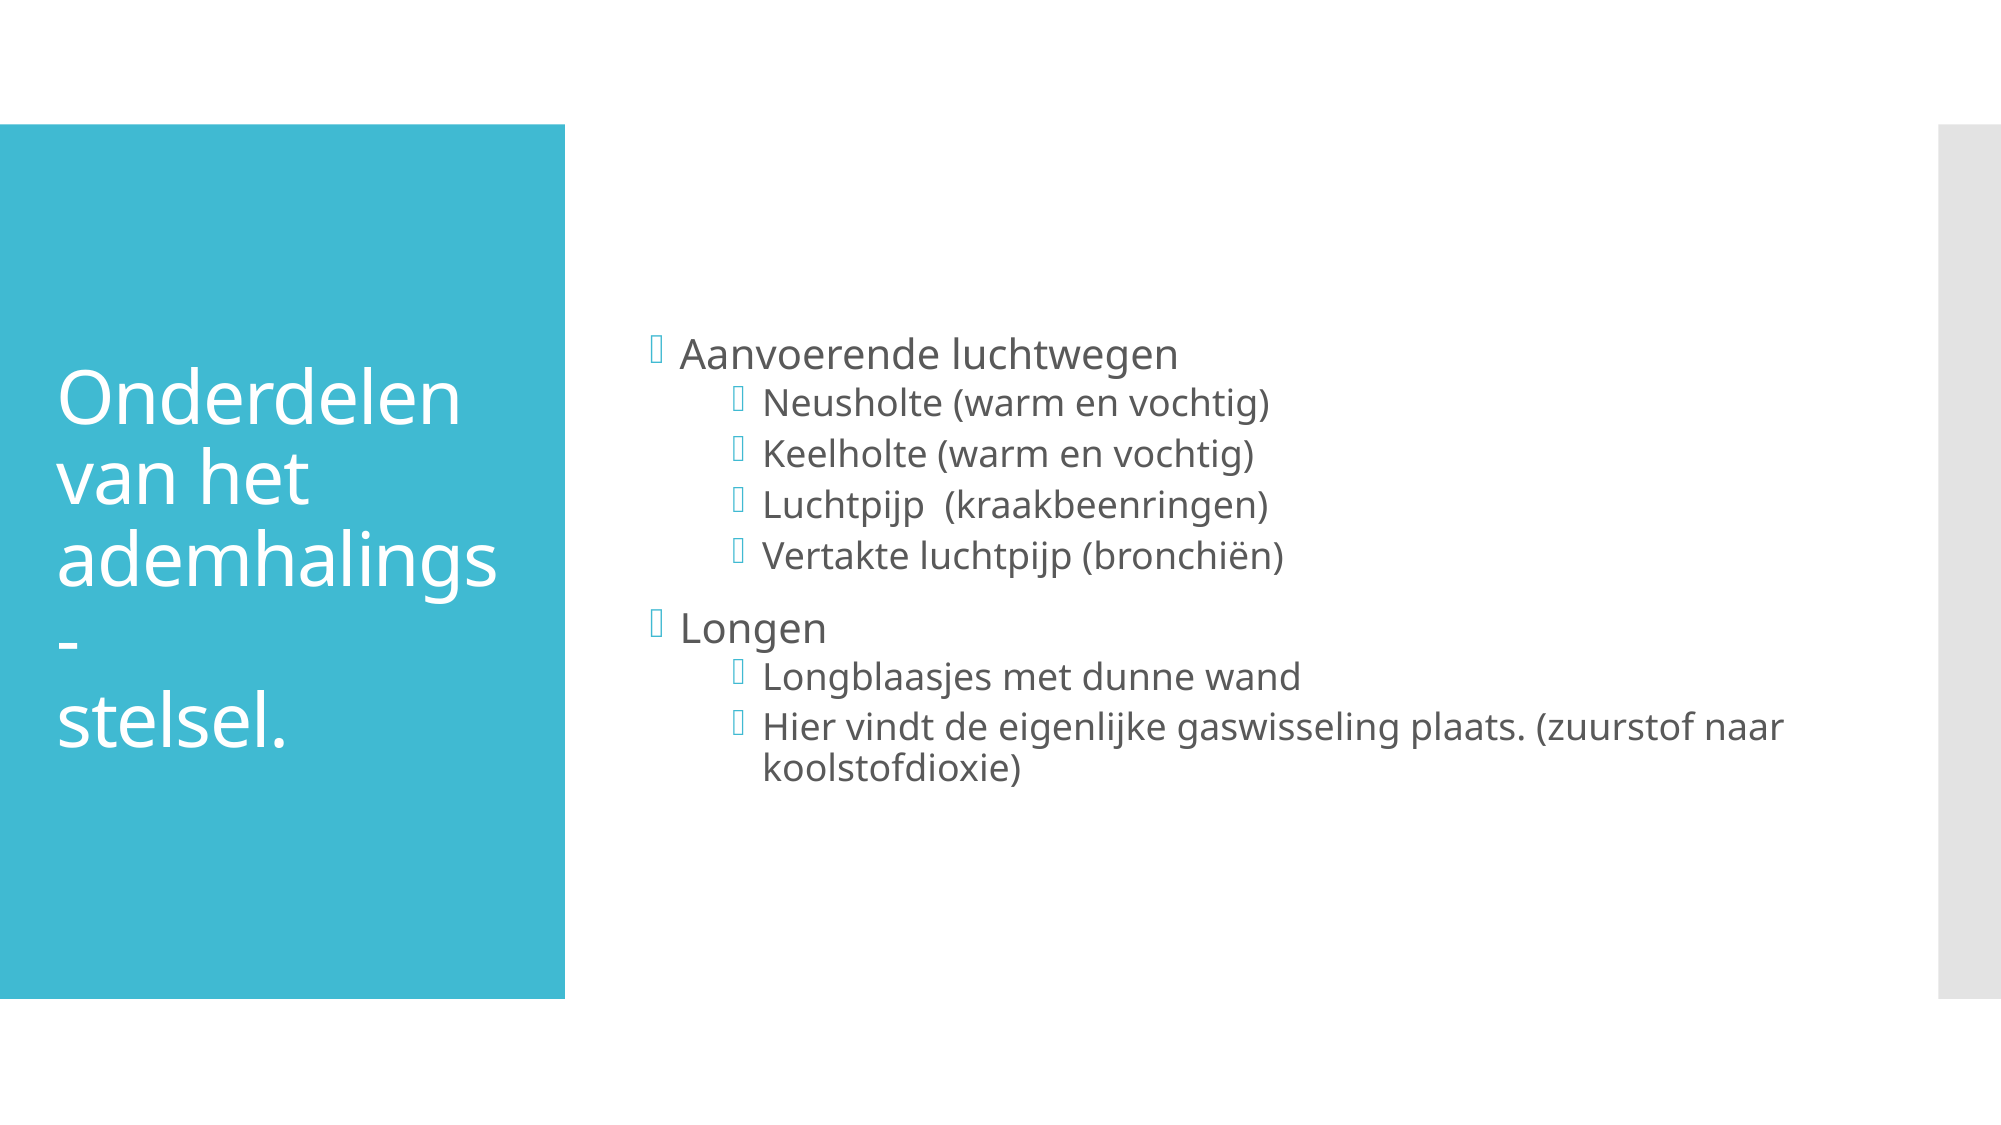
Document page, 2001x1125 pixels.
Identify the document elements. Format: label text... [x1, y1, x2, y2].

list Aanvoerende luchtwegen Neusholte (warm en vochtig) Keelholte (warm en vochtig) Luchtpijp (kraakbeenringen) Vertakte luchtpijp (bronchiën) Longen Longblaasjes met dunne wand Hier vindt de eigenlijke gaswisseling plaats. (zuurstof naar koolstofdioxie) [634, 141, 1835, 982]
title Onderdelen van het ademhalings- stelsel. [41, 184, 525, 940]
